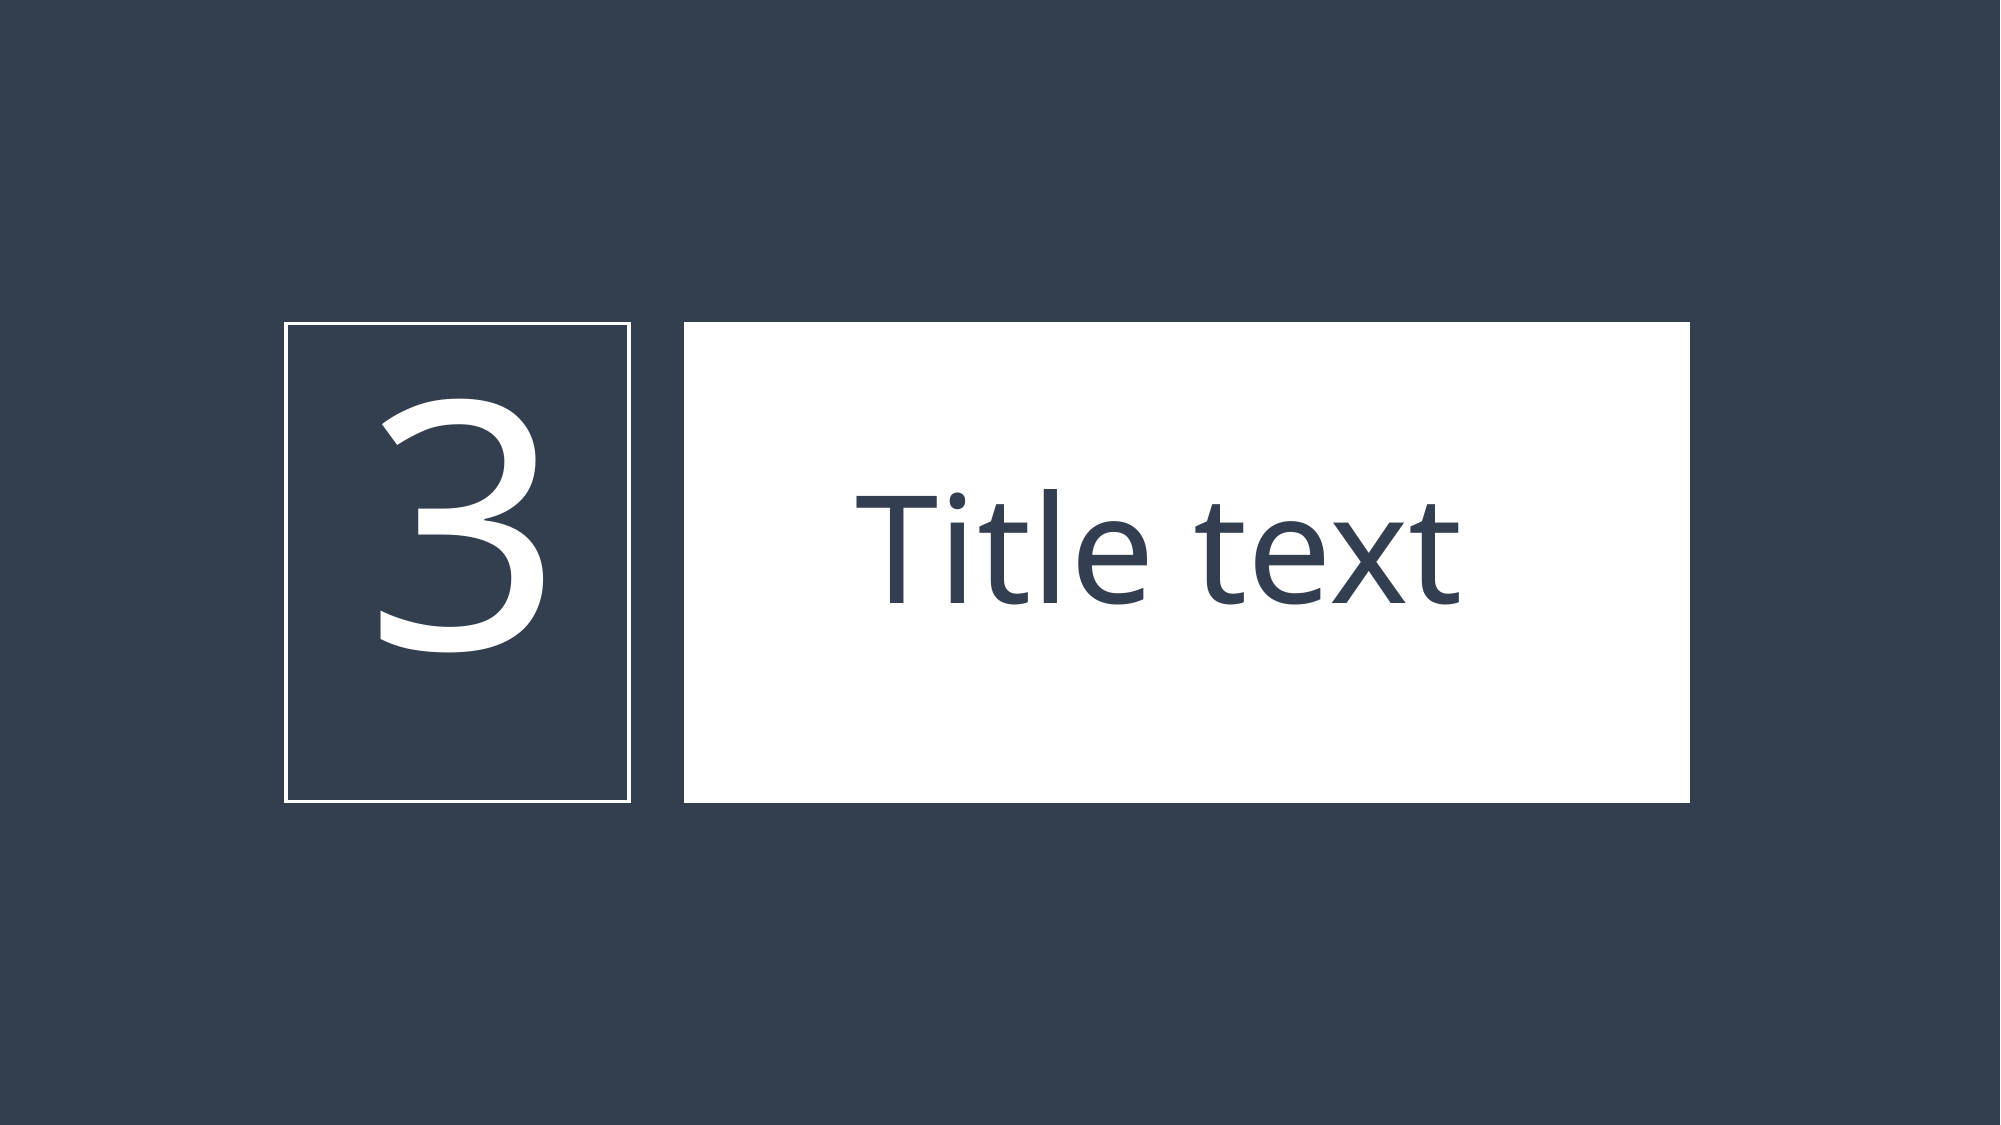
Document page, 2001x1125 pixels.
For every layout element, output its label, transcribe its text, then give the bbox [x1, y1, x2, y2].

text_box Title text [855, 453, 1520, 634]
text_box [685, 322, 1690, 802]
text_box 3 [365, 303, 550, 719]
text_box [285, 322, 630, 802]
